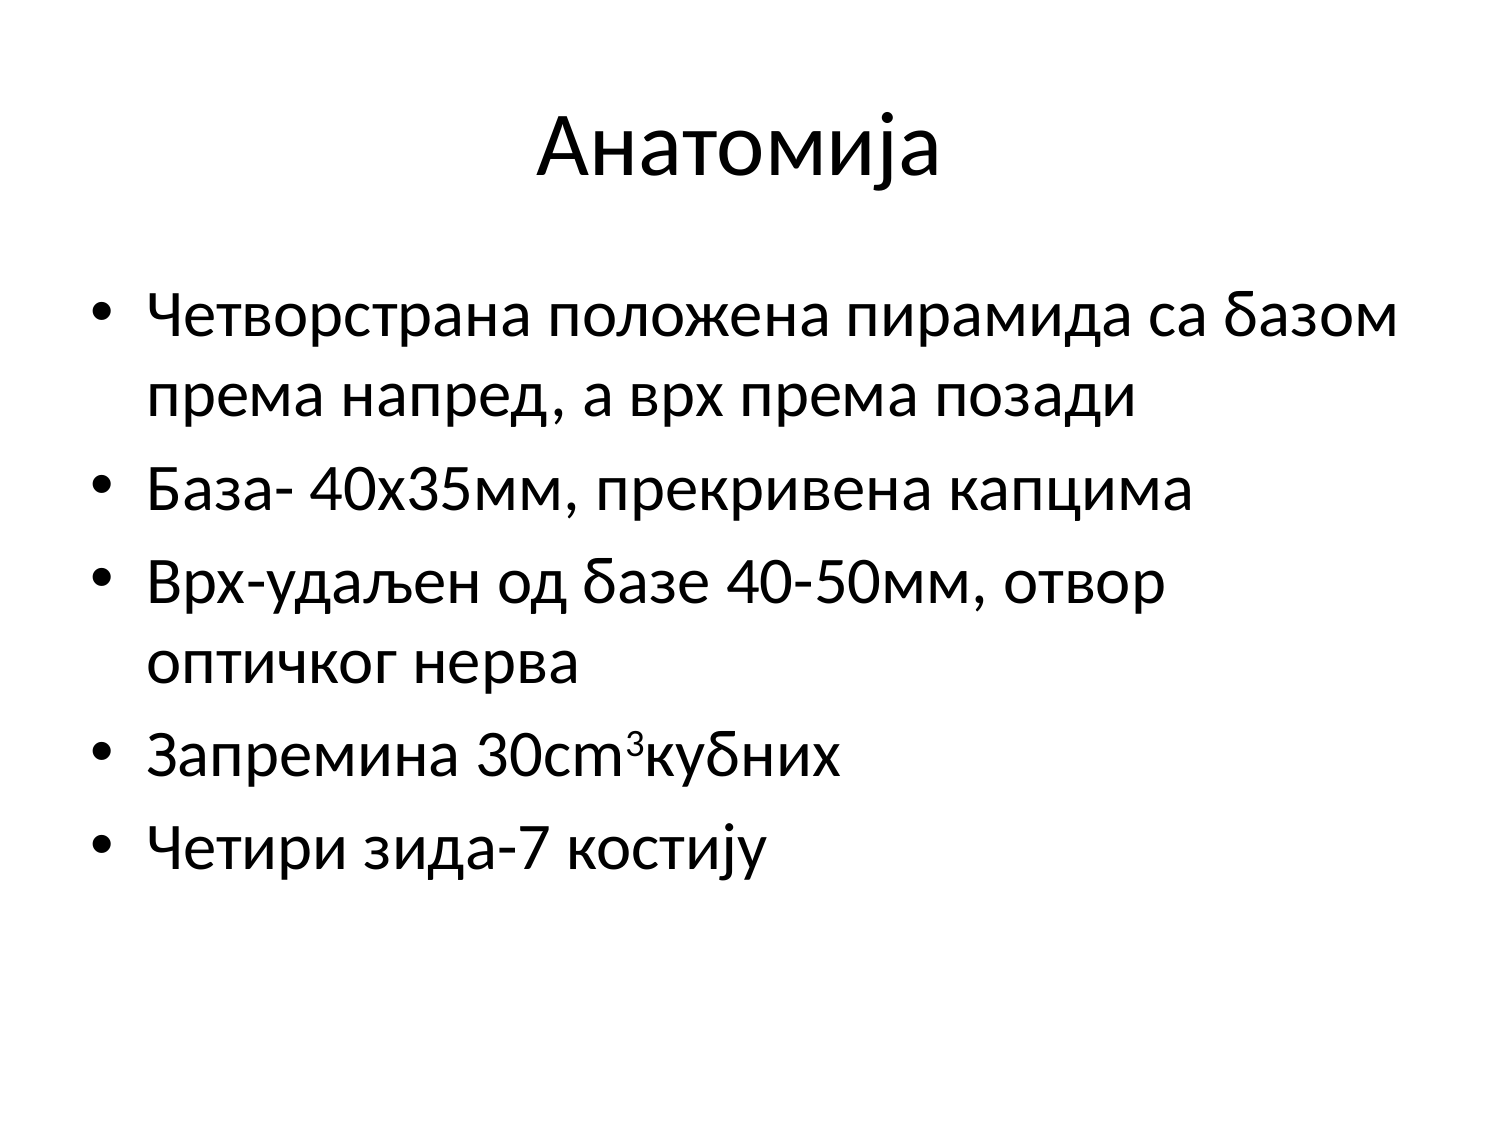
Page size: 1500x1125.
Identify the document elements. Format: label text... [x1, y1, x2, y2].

title Анатомија [75, 45, 1425, 233]
list Четворстрана положена пирамида са базом према напред, а врх према позади База- 40х35мм, прекривена капцима Врх-удаљен од базе 40-50мм, отвор оптичког нерва Запремина 30cm3кубних Четири зида-7 костију [75, 262, 1425, 1005]
